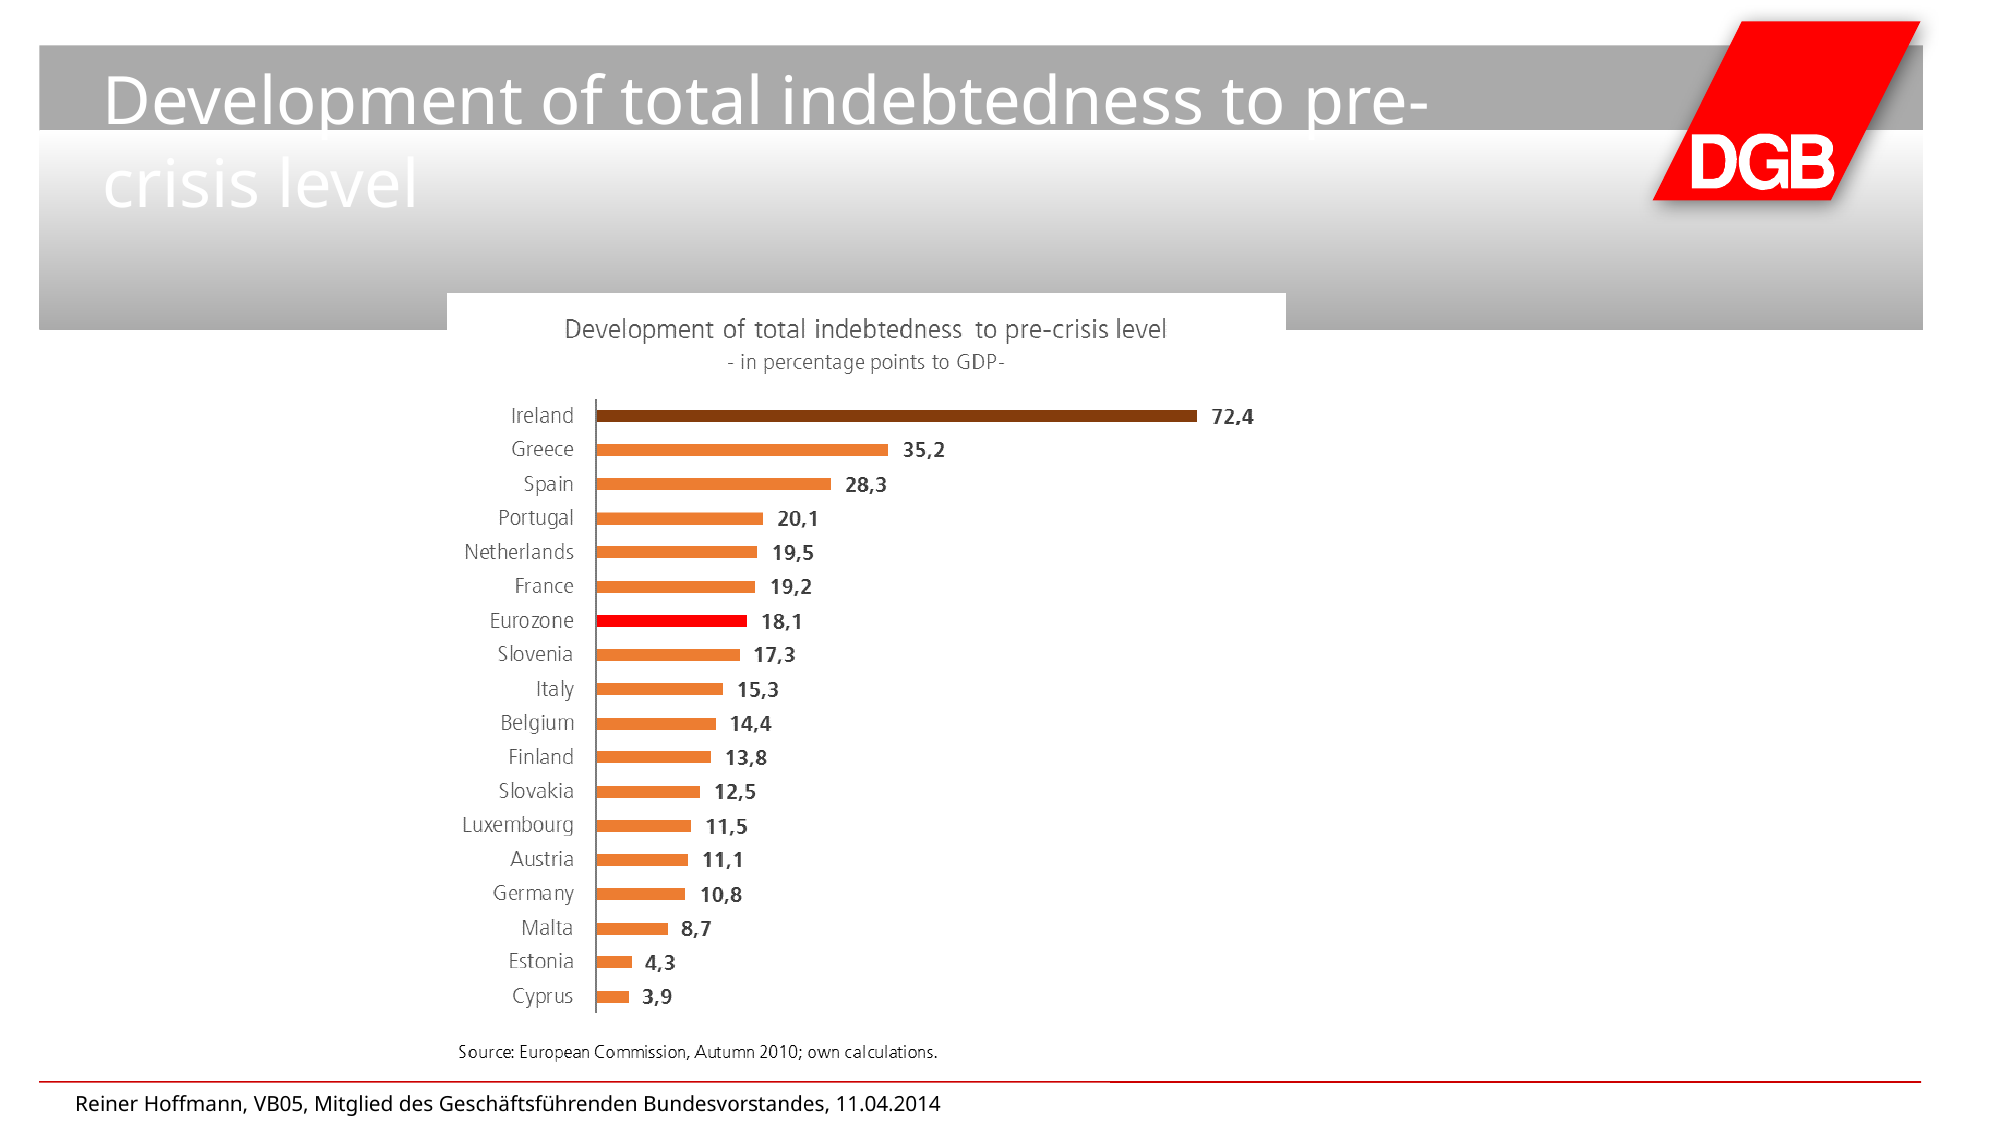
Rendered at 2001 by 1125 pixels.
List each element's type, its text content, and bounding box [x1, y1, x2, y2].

footer Reiner Hoffmann, VB05, Mitglied des Geschäftsführenden Bundesvorstandes, 11.04.2014 [75, 1082, 1221, 1125]
title Development of total indebtedness to pre-crisis level [102, 55, 1520, 229]
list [447, 293, 1286, 1070]
